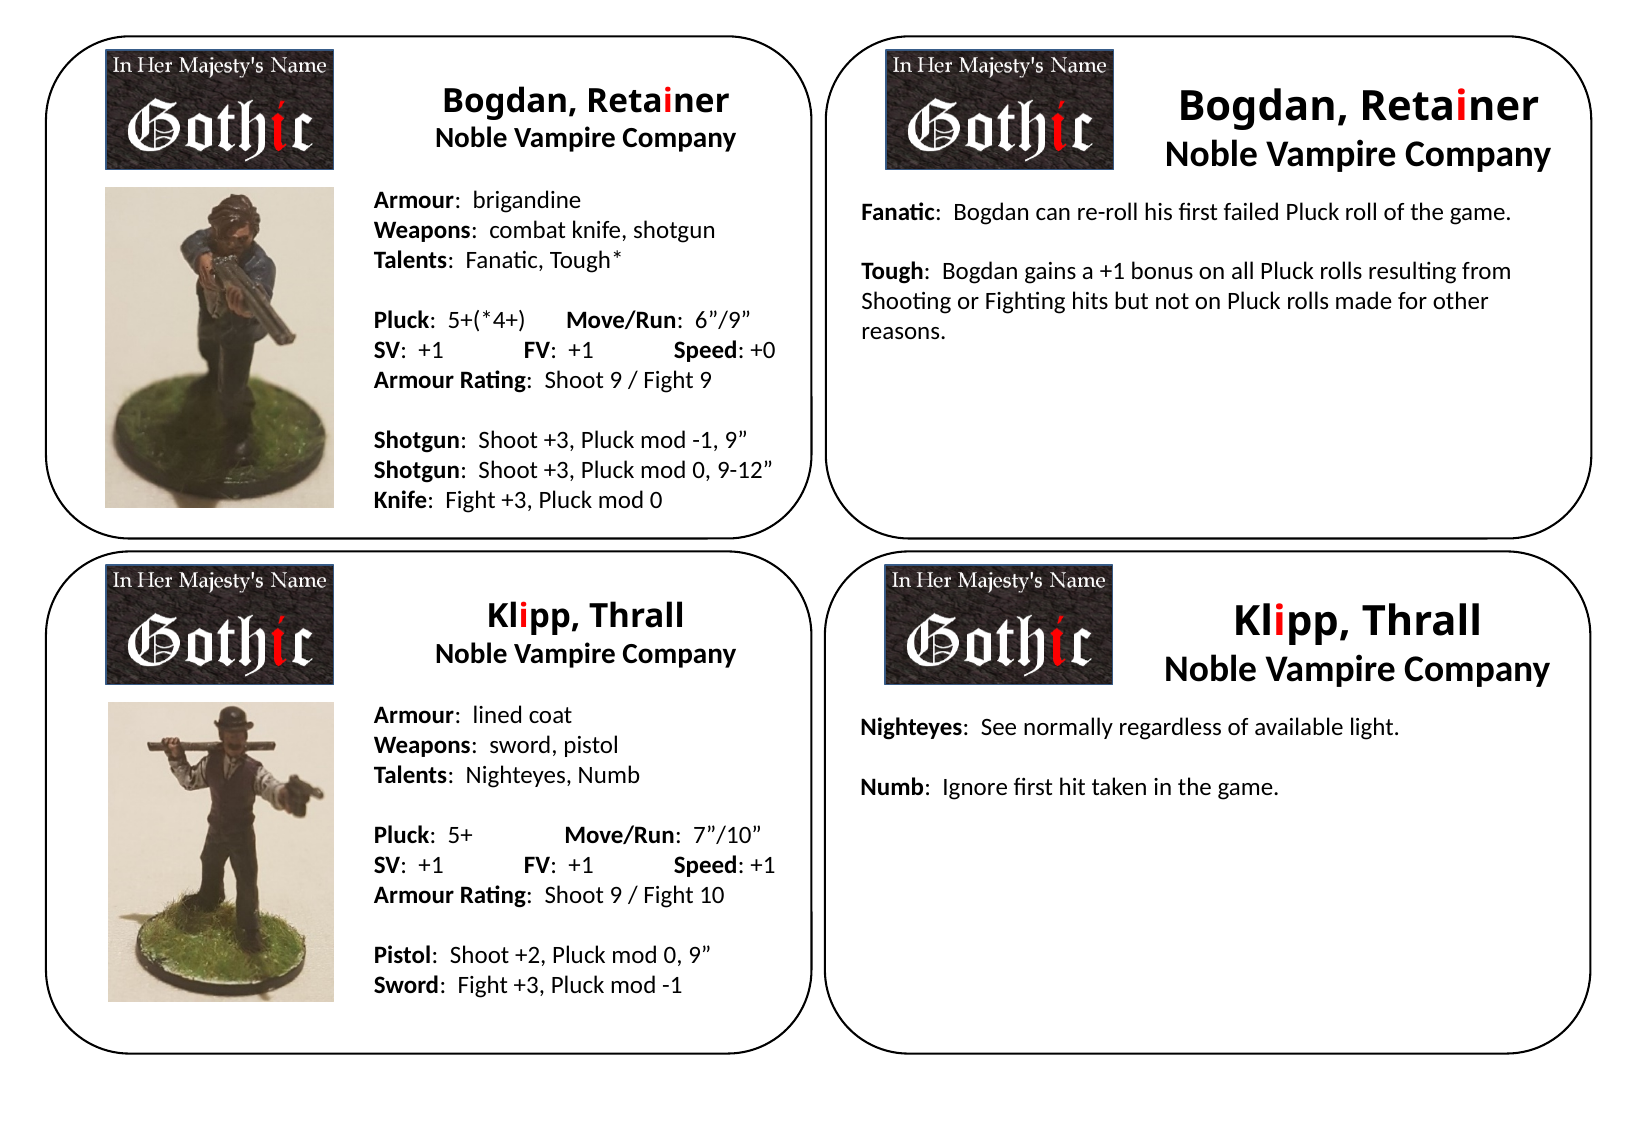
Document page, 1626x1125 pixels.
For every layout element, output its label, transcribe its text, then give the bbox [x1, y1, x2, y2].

text_box Fanatic: Bogdan can re-roll his first failed Pluck roll of the game. Tough: Bogdan gains a +1 bonus on all Pluck rolls resulting from Shooting or Fighting hits but not on Pluck rolls made for other reasons. [846, 187, 1574, 383]
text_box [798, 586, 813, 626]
text_box Nighteyes: See normally regardless of available light. Numb: Ignore first hit taken in the game. [845, 702, 1574, 838]
picture [105, 187, 334, 508]
picture [105, 49, 334, 170]
text_box [824, 35, 1593, 540]
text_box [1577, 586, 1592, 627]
text_box [44, 35, 813, 540]
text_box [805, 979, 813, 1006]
picture [885, 49, 1114, 170]
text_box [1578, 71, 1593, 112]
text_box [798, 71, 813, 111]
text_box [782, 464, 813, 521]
picture [884, 564, 1113, 685]
text_box [44, 550, 813, 1055]
text_box [823, 550, 1592, 1055]
picture [105, 564, 334, 685]
picture [108, 702, 334, 1002]
